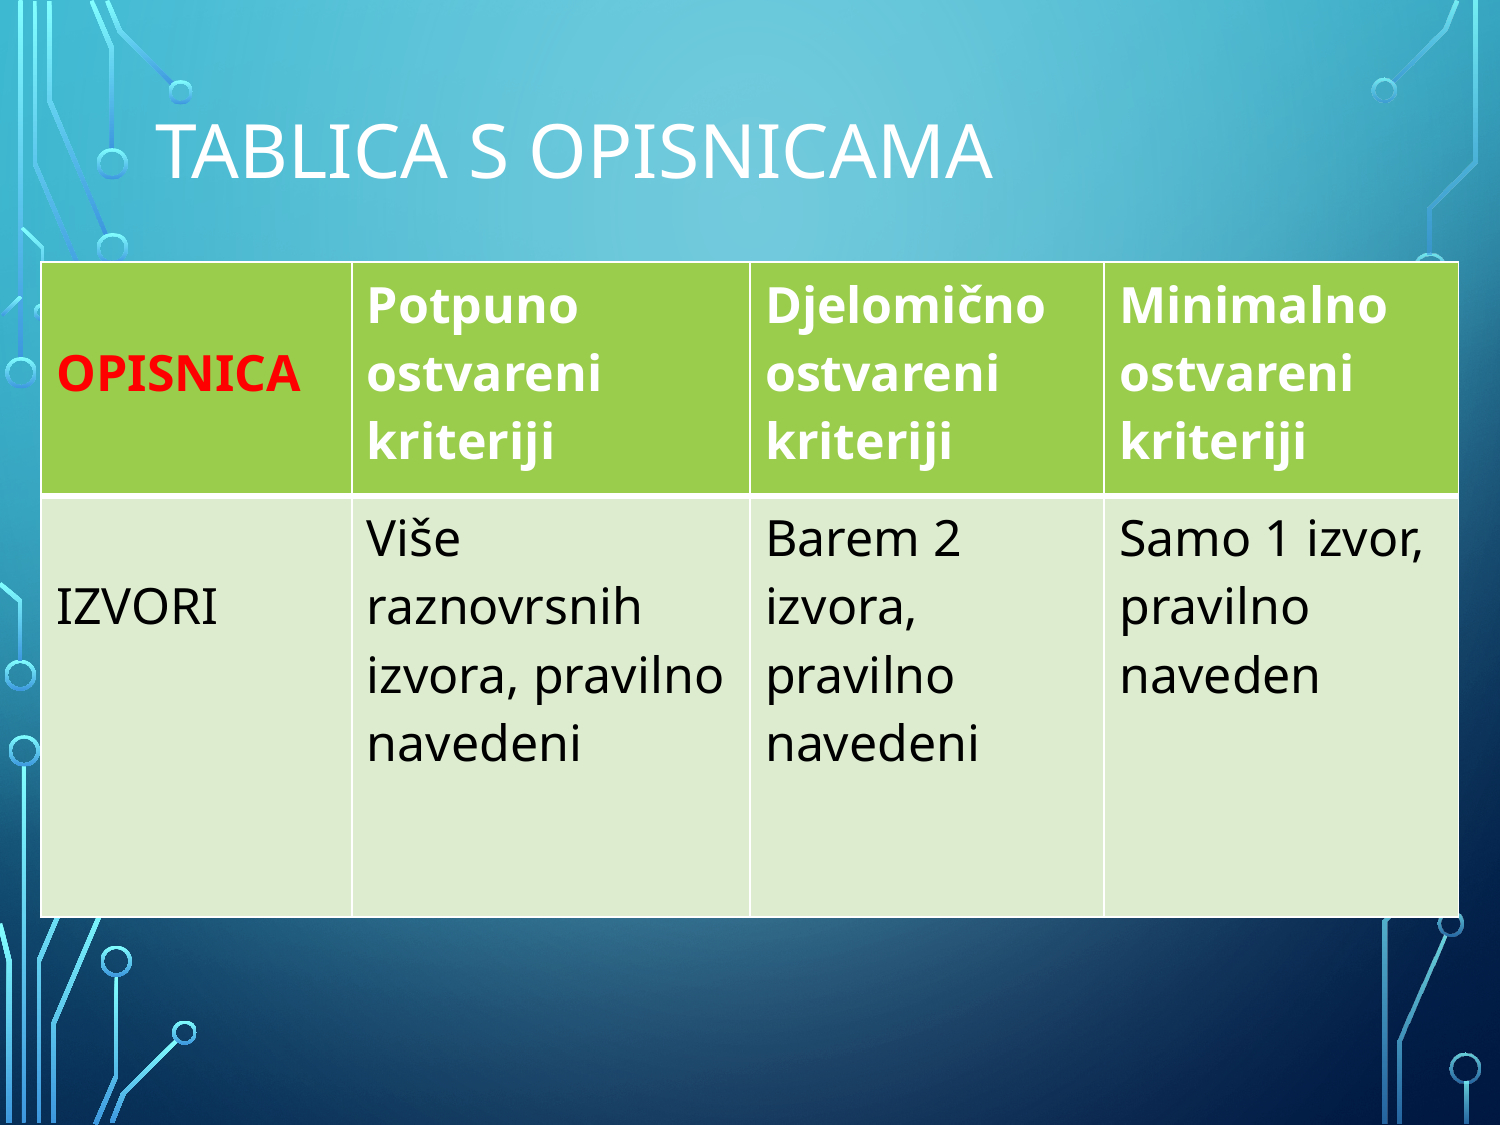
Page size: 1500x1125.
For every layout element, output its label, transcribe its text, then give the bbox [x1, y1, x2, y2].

table_cell IZVORI [42, 499, 351, 916]
table_cell Barem 2 izvora, pravilno navedeni [751, 499, 1103, 916]
table_cell Samo 1 izvor, pravilno naveden [1105, 499, 1458, 916]
table_header Potpuno ostvareni kriteriji [353, 263, 749, 493]
table_header OPISNICA [42, 263, 351, 493]
table_header Djelomično ostvareni kriteriji [751, 263, 1103, 493]
table_cell Više raznovrsnih izvora, pravilno navedeni [353, 499, 749, 916]
table_header Minimalno ostvareni kriteriji [1105, 263, 1458, 493]
title Tablica s opisnicama [140, 101, 1360, 209]
